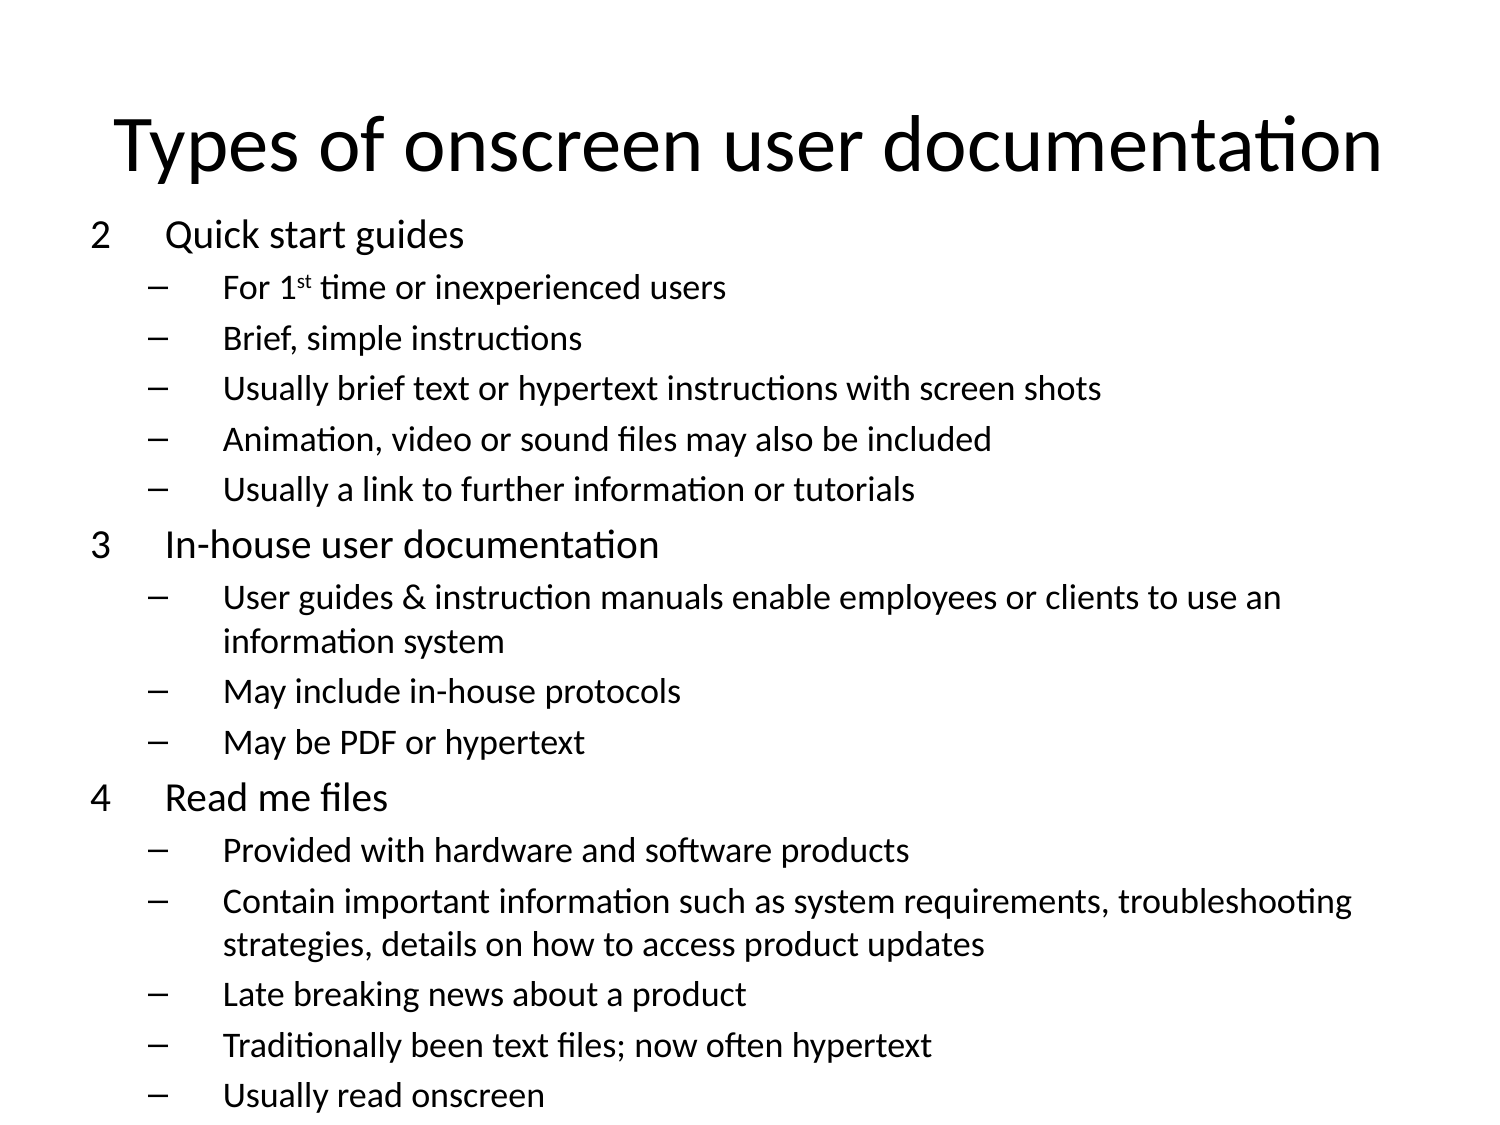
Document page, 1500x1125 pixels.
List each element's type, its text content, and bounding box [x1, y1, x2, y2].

title Types of onscreen user documentation [75, 45, 1425, 199]
list Quick start guides For 1st time or inexperienced users Brief, simple instructions Usually brief text or hypertext instructions with screen shots Animation, video or sound files may also be included Usually a link to further information or tutorials In-house user documentation User guides & instruction manuals enable employees or clients to use an information system May include in-house protocols May be PDF or hypertext Read me files Provided with hardware and software products Contain important information such as system requirements, troubleshooting strategies, details on how to access product updates Late breaking news about a product Traditionally been text files; now often hypertext Usually read onscreen [75, 199, 1465, 1125]
